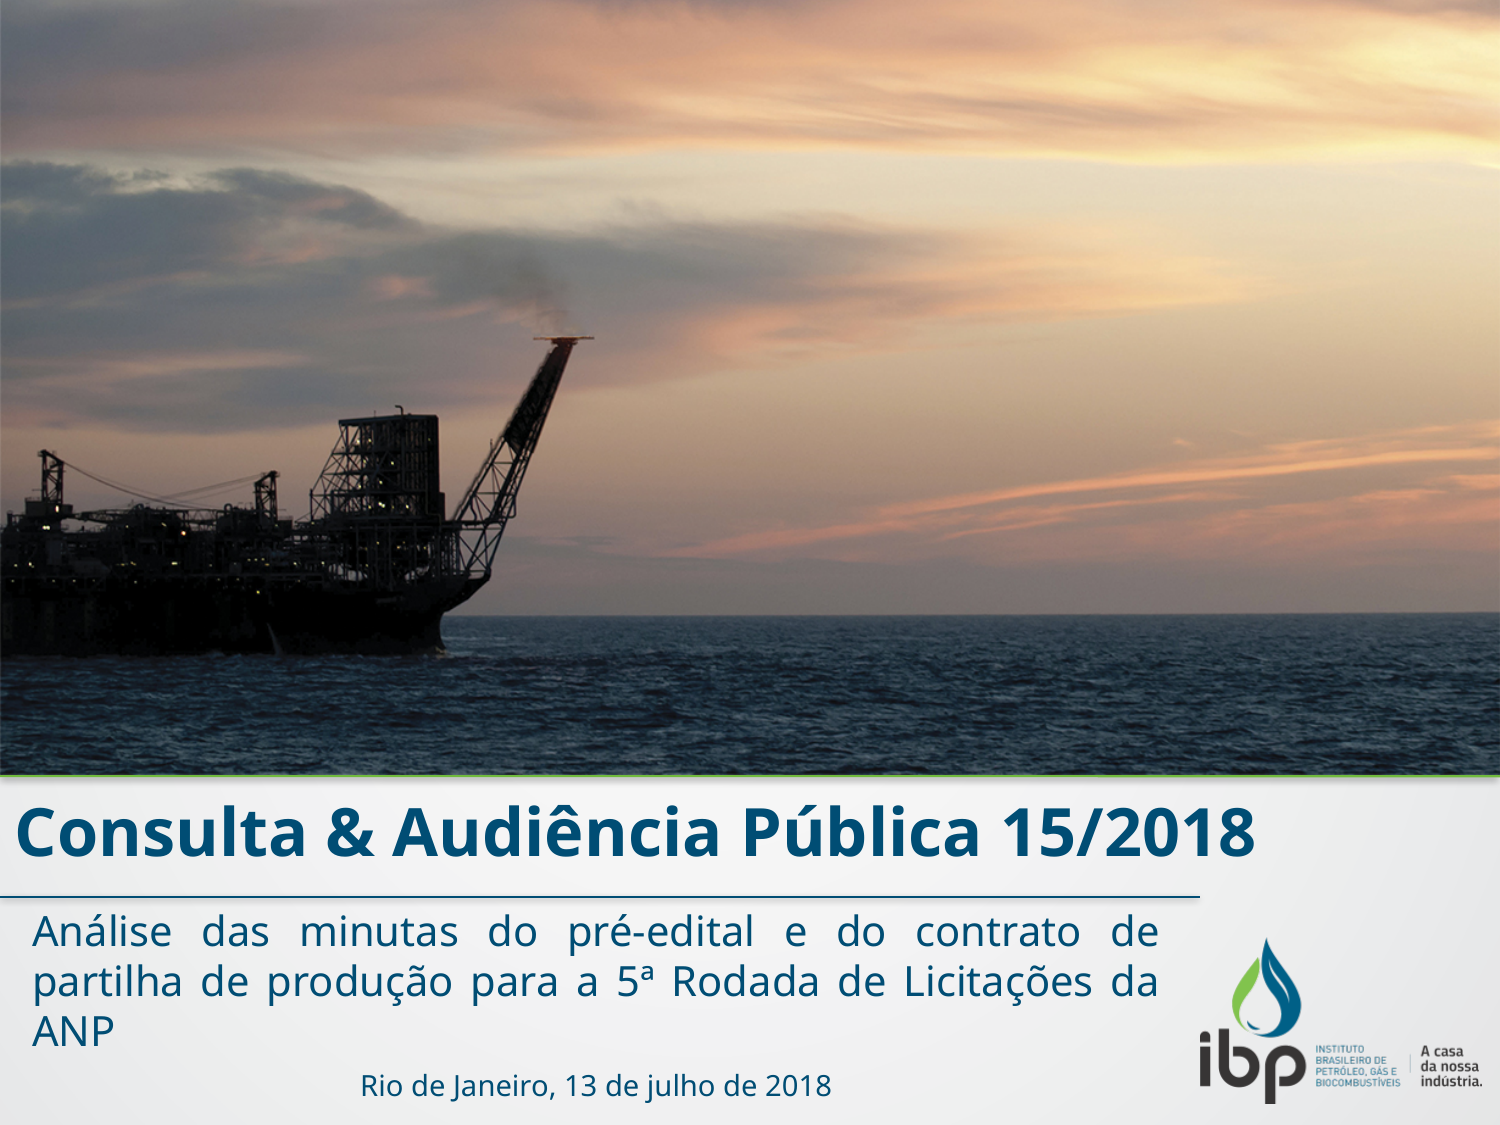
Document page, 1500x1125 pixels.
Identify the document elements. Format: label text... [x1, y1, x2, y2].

picture [0, 878, 1500, 1125]
picture [0, 0, 1500, 776]
text_box Consulta & Audiência Pública 15/2018 [0, 785, 1500, 878]
picture [0, 778, 1500, 782]
text_box Análise das minutas do pré-edital e do contrato de partilha de produção para a 5ª Rodada de Licitações da ANP Rio de Janeiro, 13 de julho de 2018 [17, 906, 1176, 1110]
